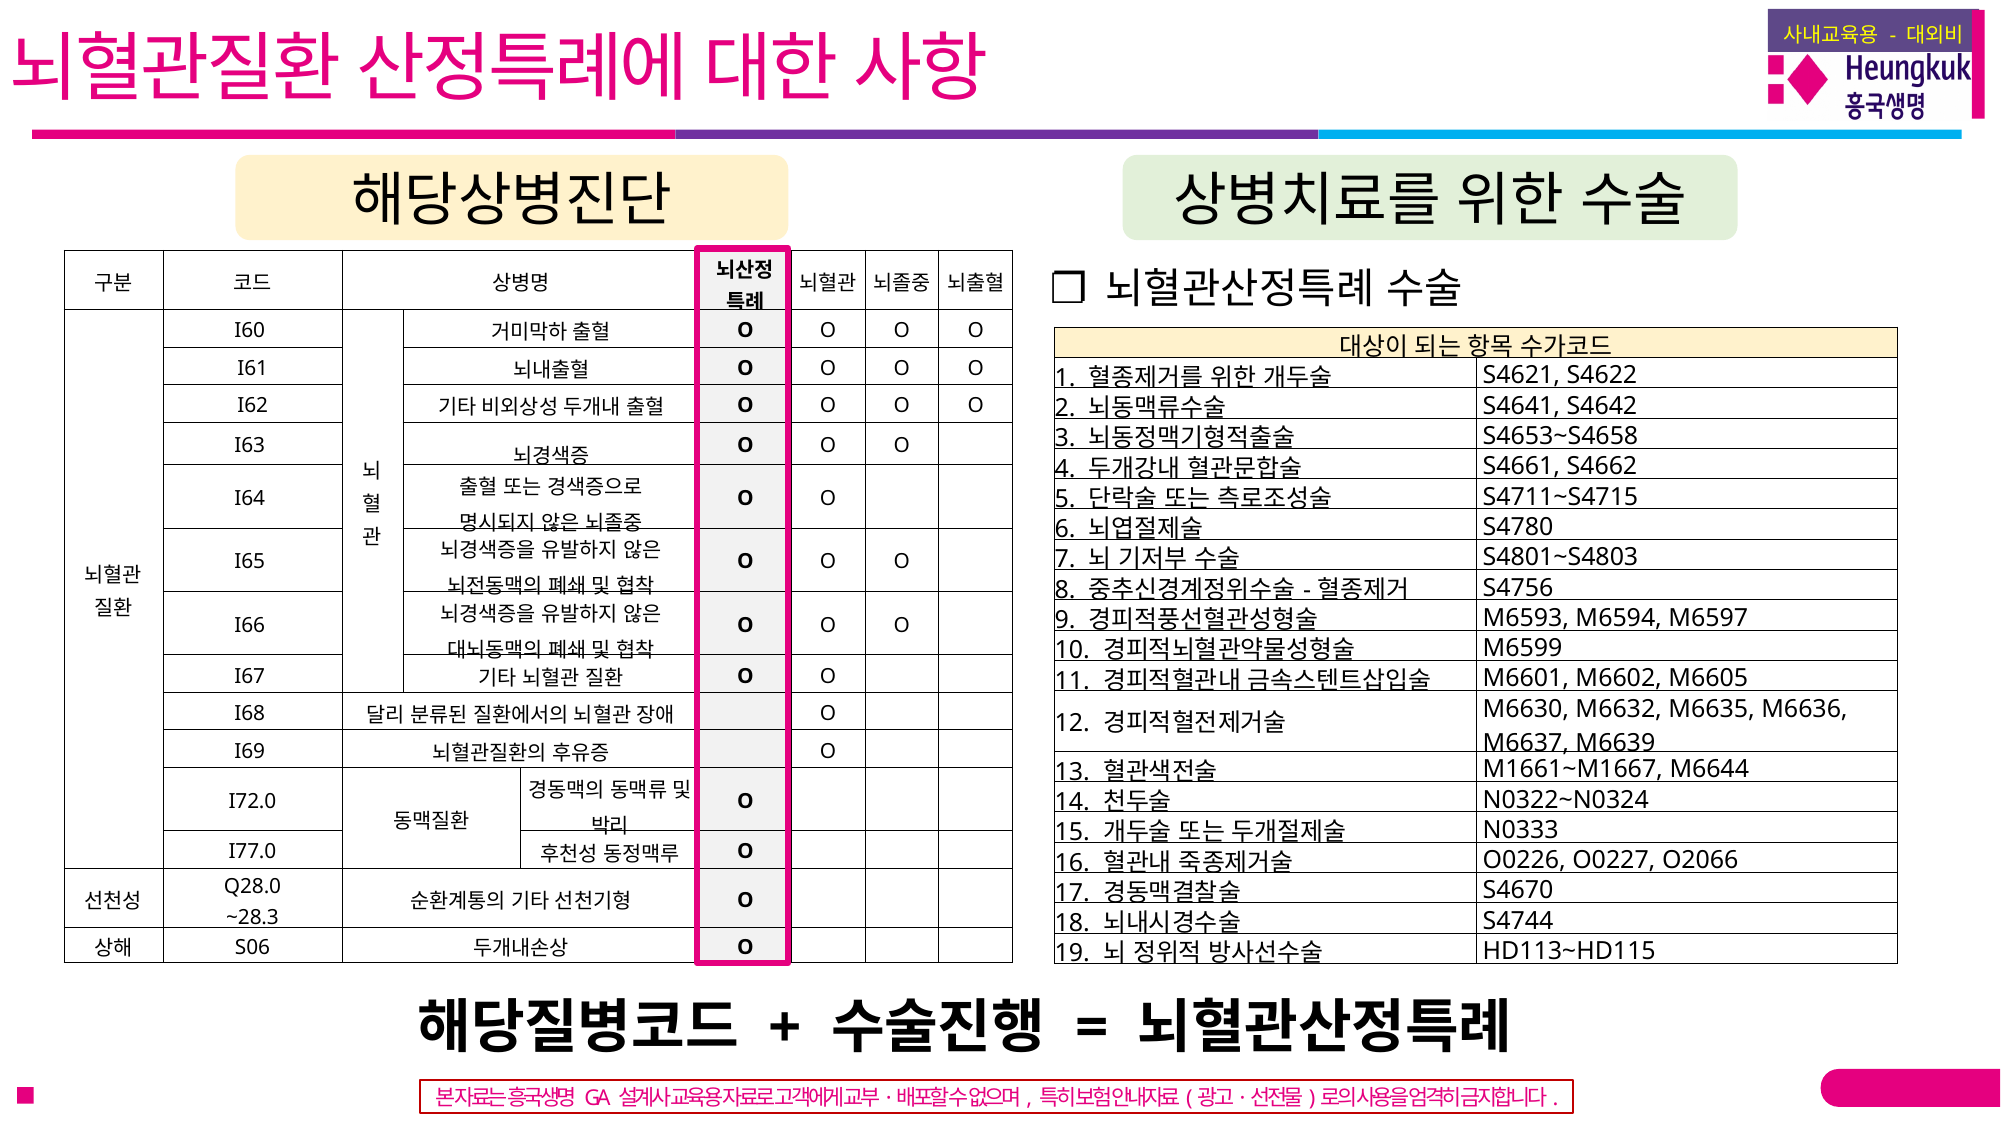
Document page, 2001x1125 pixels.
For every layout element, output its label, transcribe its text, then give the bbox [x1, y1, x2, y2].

table_cell I67 [164, 655, 342, 692]
table_cell O [792, 423, 865, 464]
table_cell O [939, 310, 1012, 347]
table_cell 뇌혈관질환의 후유증 [343, 730, 697, 767]
table_cell 16. 혈관내 죽종제거술 [1055, 843, 1476, 872]
table_cell [866, 693, 938, 729]
table_cell 15. 개두술 또는 두개절제술 [1055, 812, 1476, 842]
text_box 뇌혈관질환 산정특례에 대한 사항 [1, 11, 996, 117]
table_cell 달리 분류된 질환에서의 뇌혈관 장애 [343, 693, 697, 729]
table_cell 뇌경색증을 유발하지 않은 대뇌동맥의 폐쇄 및 협착 [404, 592, 697, 654]
table_cell [939, 768, 1012, 830]
table_cell [939, 423, 1012, 464]
text_box [697, 248, 789, 964]
table_cell [939, 529, 1012, 591]
table_cell 경동맥의 동맥류 및 박리 [521, 768, 697, 830]
table_cell O [792, 465, 865, 528]
table_cell 순환계통의 기타 선천기형 [343, 869, 697, 927]
table_cell S4661, S4662 [1477, 449, 1897, 478]
table_cell O0226, O0227, O2066 [1477, 843, 1897, 872]
table_cell [866, 768, 938, 830]
text_box 상병치료를 위한 수술 [1122, 154, 1738, 241]
table_cell 동맥질환 [343, 768, 520, 868]
table_cell [792, 768, 865, 830]
table_cell [866, 465, 938, 528]
table_cell [939, 730, 1012, 767]
table_cell 18. 뇌내시경수술 [1055, 903, 1476, 933]
table_cell M6593, M6594, M6597 [1477, 600, 1897, 630]
table_cell I64 [164, 465, 342, 528]
table_header 대상이 되는 항목 수가코드 [1055, 328, 1897, 357]
table_cell M6601, M6602, M6605 [1477, 661, 1897, 690]
table_header 뇌졸중 [866, 251, 938, 309]
text_box ❐ 뇌혈관산정특례 수술 [1036, 248, 2000, 327]
table_cell 기타 뇌혈관 질환 [404, 655, 697, 692]
table_cell O [792, 730, 865, 767]
table_cell 10. 경피적뇌혈관약물성형술 [1055, 631, 1476, 660]
table_cell Q28.0 ~28.3 [164, 869, 342, 927]
table_cell 14. 천두술 [1055, 782, 1476, 811]
table_cell S4711~S4715 [1477, 479, 1897, 508]
table_cell O [792, 655, 865, 692]
table_cell [939, 869, 1012, 927]
picture [1767, 52, 1972, 121]
table_cell I68 [164, 693, 342, 729]
table_cell O [792, 385, 865, 422]
table_cell [792, 869, 865, 927]
table_cell 상해 [65, 928, 163, 962]
table_cell 12. 경피적혈전제거술 [1055, 691, 1476, 751]
table_cell [866, 831, 938, 868]
table_cell [866, 869, 938, 927]
table_cell O [792, 693, 865, 729]
table_cell 17. 경동맥결찰술 [1055, 873, 1476, 902]
text_box 해당상병진단 [235, 154, 789, 241]
table_cell O [866, 592, 938, 654]
table_cell 5. 단락술 또는 측로조성술 [1055, 479, 1476, 508]
table_cell O [792, 348, 865, 384]
table_cell 뇌내출혈 [404, 348, 697, 384]
table_cell S4621, S4622 [1477, 358, 1897, 387]
table_cell S4756 [1477, 570, 1897, 599]
table_cell 8. 중추신경계정위수술-혈종제거 [1055, 570, 1476, 599]
table_cell [866, 655, 938, 692]
table_cell I72.0 [164, 768, 342, 830]
text_box 해당질병코드 + 수술진행 = 뇌혈관산정특례 [131, 975, 1799, 1073]
table_cell 7. 뇌 기저부 수술 [1055, 540, 1476, 569]
table_cell 13. 혈관색전술 [1055, 752, 1476, 781]
table_cell [792, 831, 865, 868]
table_cell 3. 뇌동정맥기형적출술 [1055, 419, 1476, 448]
table_cell I66 [164, 592, 342, 654]
table_cell I69 [164, 730, 342, 767]
table_cell I61 [164, 348, 342, 384]
table_cell 6. 뇌엽절제술 [1055, 509, 1476, 539]
table_cell S06 [164, 928, 342, 962]
table_cell 뇌경색증 [404, 423, 697, 464]
table_cell I65 [164, 529, 342, 591]
table_cell S4653~S4658 [1477, 419, 1897, 448]
table_cell 4. 두개강내 혈관문합술 [1055, 449, 1476, 478]
table_cell S4780 [1477, 509, 1897, 539]
table_cell O [792, 310, 865, 347]
table_cell M1661~M1667, M6644 [1477, 752, 1897, 781]
table_cell 출혈 또는 경색증으로 명시되지 않은 뇌졸중 [404, 465, 697, 528]
table_cell O [866, 529, 938, 591]
table_cell S4801~S4803 [1477, 540, 1897, 569]
table_cell 11. 경피적혈관내 금속스텐트삽입술 [1055, 661, 1476, 690]
table_cell S4670 [1477, 873, 1897, 902]
table_cell S4641, S4642 [1477, 388, 1897, 418]
table_cell I62 [164, 385, 342, 422]
table_cell O [792, 529, 865, 591]
table_cell O [866, 423, 938, 464]
table_cell [939, 831, 1012, 868]
table_cell [939, 592, 1012, 654]
table_cell 후천성 동정맥루 [521, 831, 697, 868]
table_cell 두개내손상 [343, 928, 697, 962]
table_cell N0322~N0324 [1477, 782, 1897, 811]
table_header 구분 [65, 251, 163, 309]
table_cell S4744 [1477, 903, 1897, 933]
table_cell 기타 비외상성 두개내 출혈 [404, 385, 697, 422]
table_header 코드 [164, 251, 342, 309]
table_cell 거미막하 출혈 [404, 310, 697, 347]
table_header 뇌출혈 [939, 251, 1012, 309]
table_cell N0333 [1477, 812, 1897, 842]
table_header 뇌혈관 [792, 251, 865, 309]
table_cell 뇌혈관 질환 [65, 310, 163, 868]
table_cell O [866, 310, 938, 347]
table_cell [939, 928, 1012, 962]
table_cell [939, 465, 1012, 528]
table_cell [866, 730, 938, 767]
table_cell HD113~HD115 [1477, 934, 1897, 963]
table_cell [939, 693, 1012, 729]
table_cell [866, 928, 938, 962]
table_cell 19. 뇌 정위적 방사선수술 [1055, 934, 1476, 963]
table_cell 선천성 [65, 869, 163, 927]
table_cell 뇌경색증을 유발하지 않은 뇌전동맥의 폐쇄 및 협착 [404, 529, 697, 591]
table_cell O [866, 348, 938, 384]
table_cell M6599 [1477, 631, 1897, 660]
table_cell I60 [164, 310, 342, 347]
table_cell 1. 혈종제거를 위한 개두술 [1055, 358, 1476, 387]
table_cell M6630, M6632, M6635, M6636, M6637, M6639 [1477, 691, 1897, 751]
table_cell O [866, 385, 938, 422]
table_cell [939, 655, 1012, 692]
table_cell I63 [164, 423, 342, 464]
table_cell 뇌 혈 관 [343, 310, 403, 692]
table_cell [792, 928, 865, 962]
table_cell I77.0 [164, 831, 342, 868]
table_cell O [792, 592, 865, 654]
table_header 상병명 [343, 251, 697, 309]
table_cell 9. 경피적풍선혈관성형술 [1055, 600, 1476, 630]
table_cell O [939, 385, 1012, 422]
table_cell 2. 뇌동맥류수술 [1055, 388, 1476, 418]
table_cell O [939, 348, 1012, 384]
